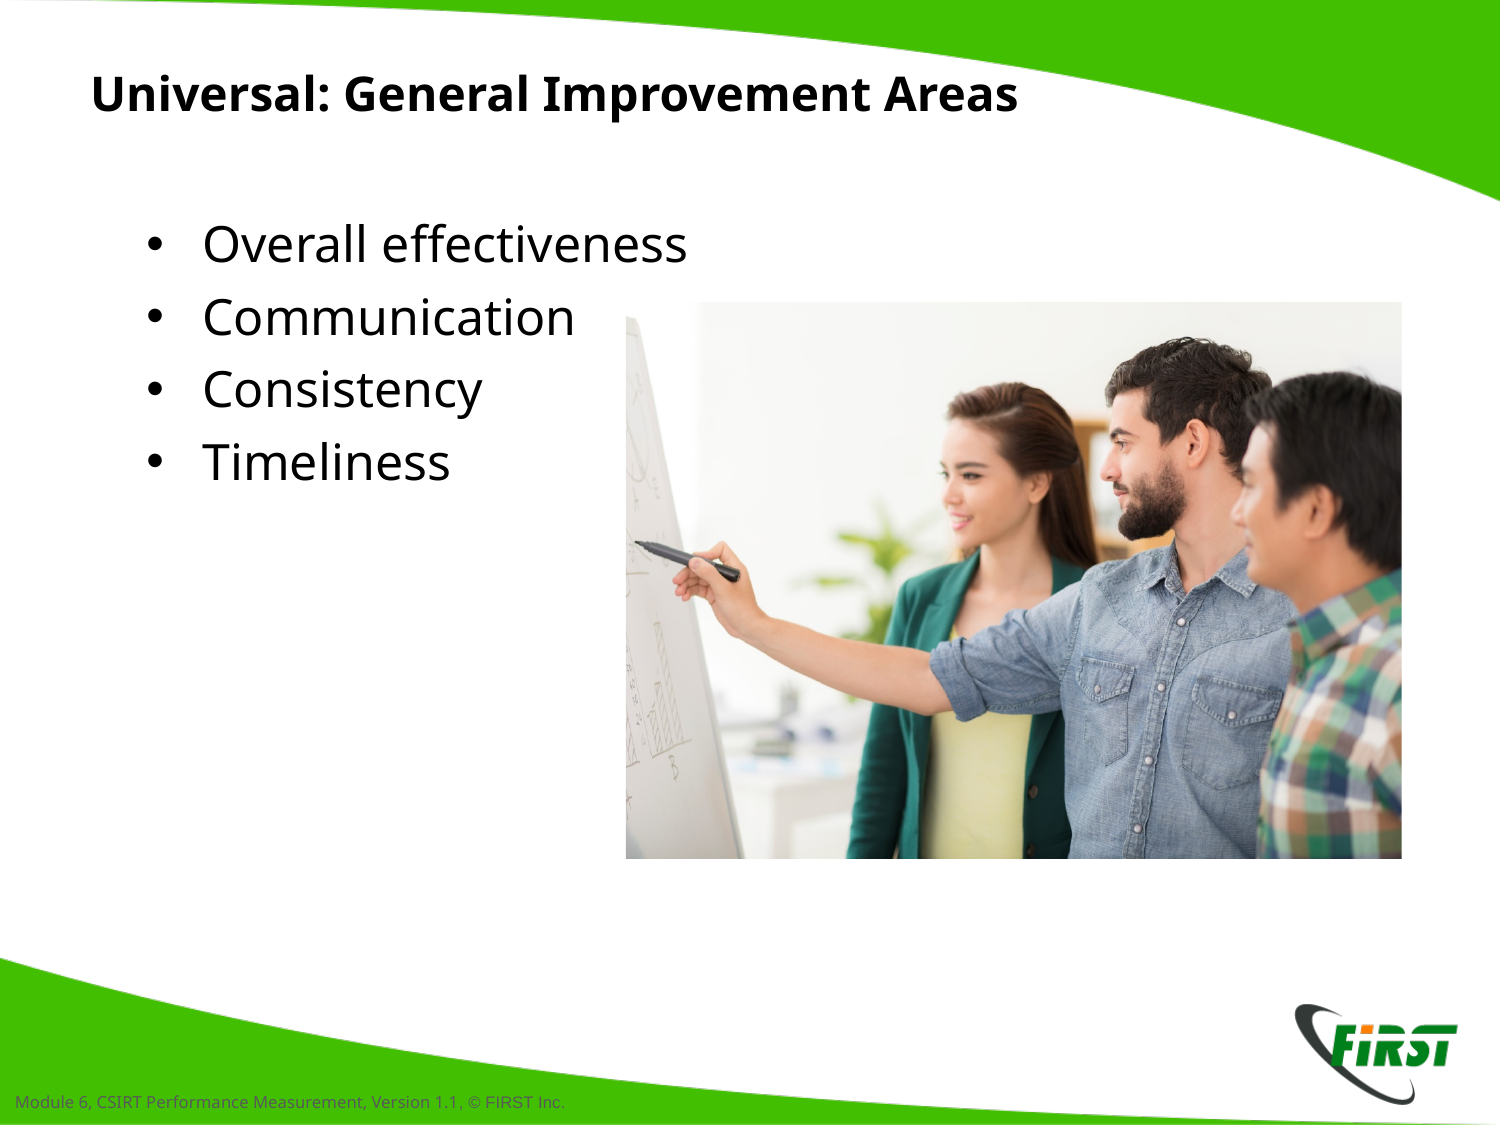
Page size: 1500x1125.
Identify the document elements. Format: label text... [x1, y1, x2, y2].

picture [0, 0, 1500, 1125]
title Universal: General Improvement Areas [75, 62, 1425, 130]
list Overall effectiveness Communication Consistency Timeliness [75, 196, 1430, 904]
